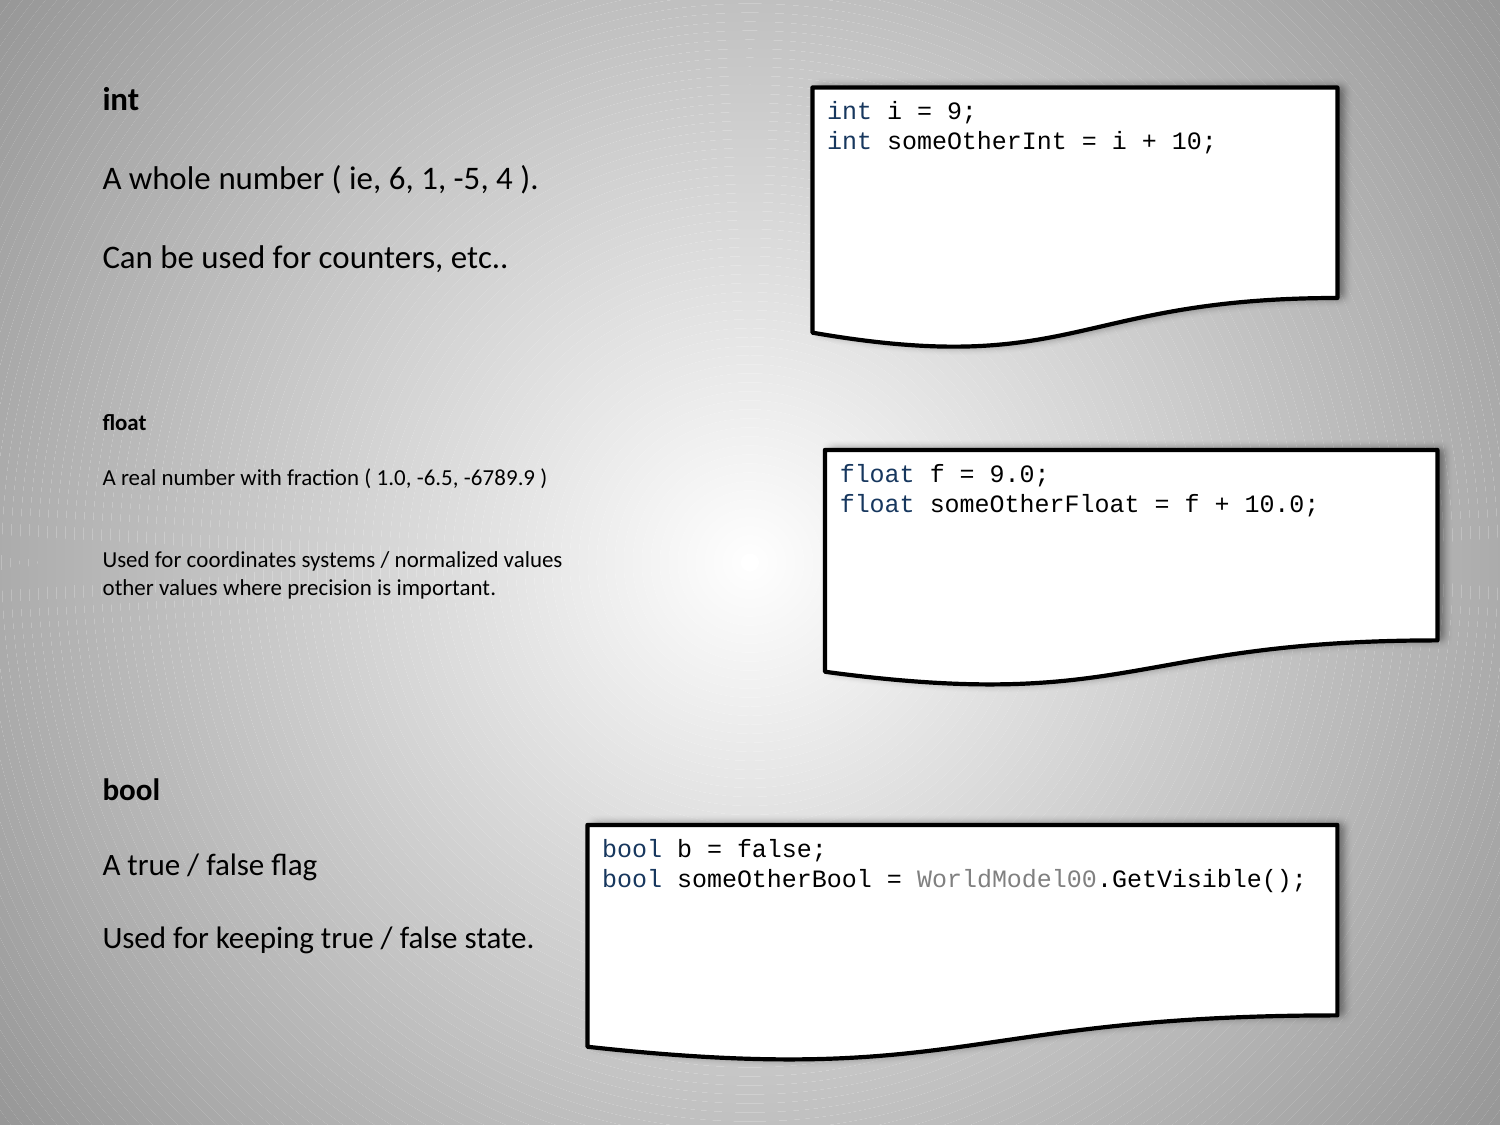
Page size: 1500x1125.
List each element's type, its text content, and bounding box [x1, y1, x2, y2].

text_box bool b = false; bool someOtherBool = WorldModel00.GetVisible(); [585, 822, 1340, 1062]
title float A real number with fraction ( 1.0, -6.5, -6789.9 ) Used for coordinates systems / normalized values other values where precision is important. [87, 399, 1438, 693]
text_box bool A true / false flag Used for keeping true / false state. [87, 762, 1438, 1038]
text_box int A whole number ( ie, 6, 1, -5, 4 ). Can be used for counters, etc.. [87, 69, 1438, 363]
text_box float f = 9.0; float someOtherFloat = f + 10.0; [822, 447, 1440, 687]
